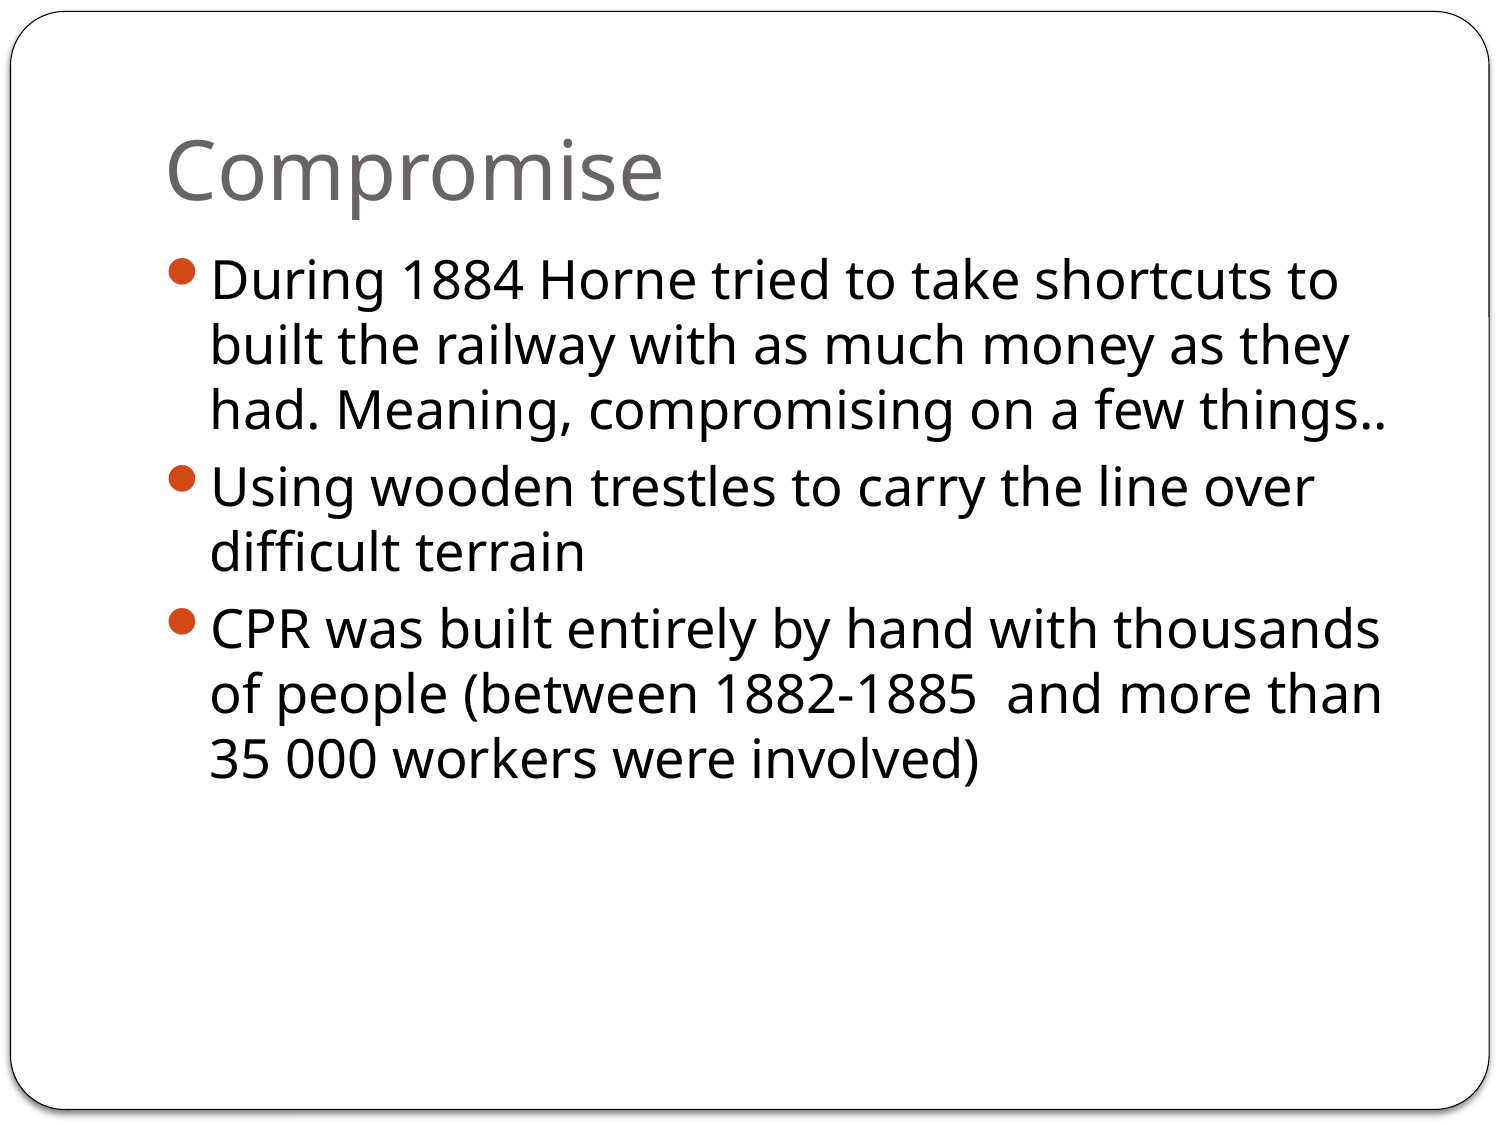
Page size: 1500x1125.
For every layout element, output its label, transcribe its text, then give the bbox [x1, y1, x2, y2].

list During 1884 Horne tried to take shortcuts to built the railway with as much money as they had. Meaning, compromising on a few things.. Using wooden trestles to carry the line over difficult terrain CPR was built entirely by hand with thousands of people (between 1882-1885 and more than 35 000 workers were involved) [150, 237, 1425, 988]
title Compromise [150, 45, 1425, 233]
